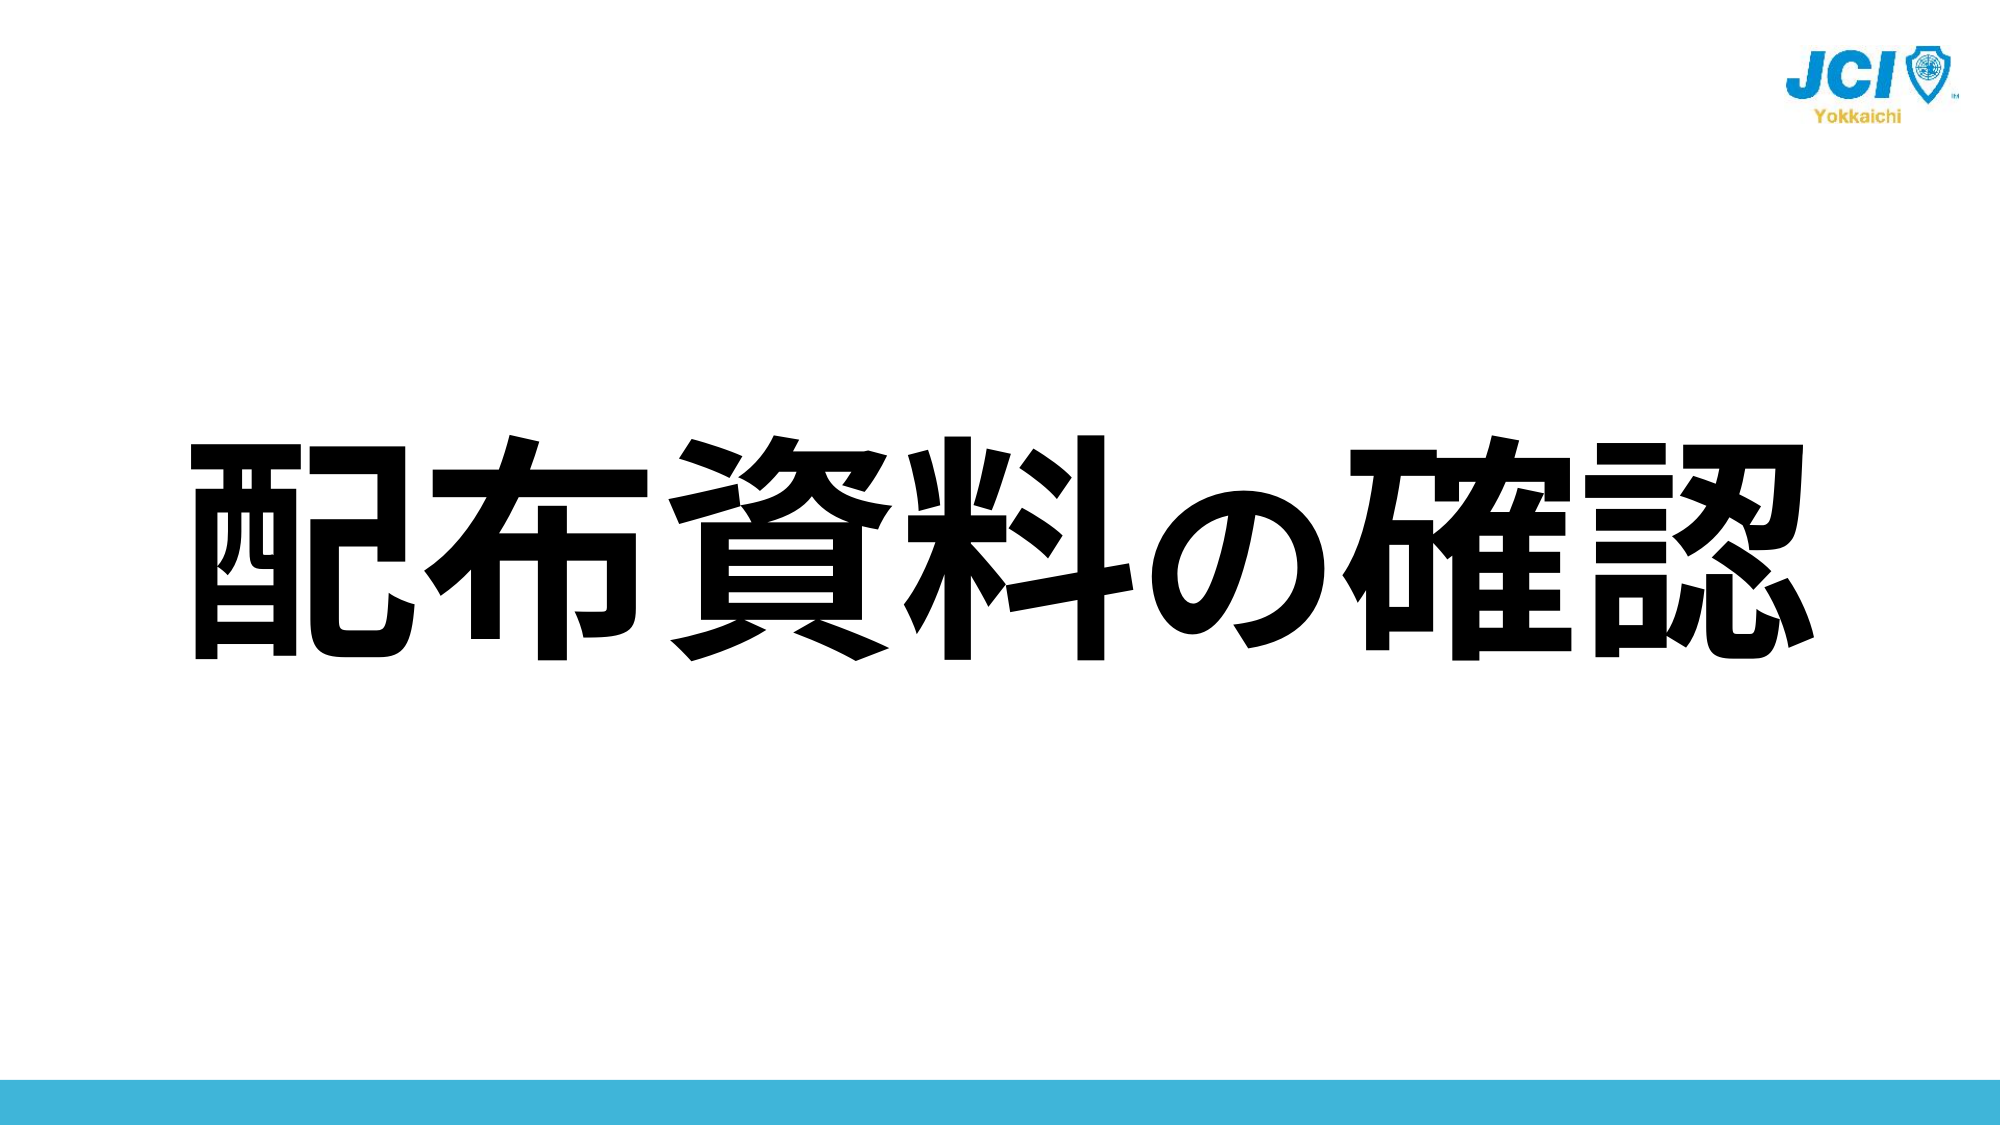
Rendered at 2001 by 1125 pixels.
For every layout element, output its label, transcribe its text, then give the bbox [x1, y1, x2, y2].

text_box 配布資料の確認 [0, 0, 2000, 1125]
